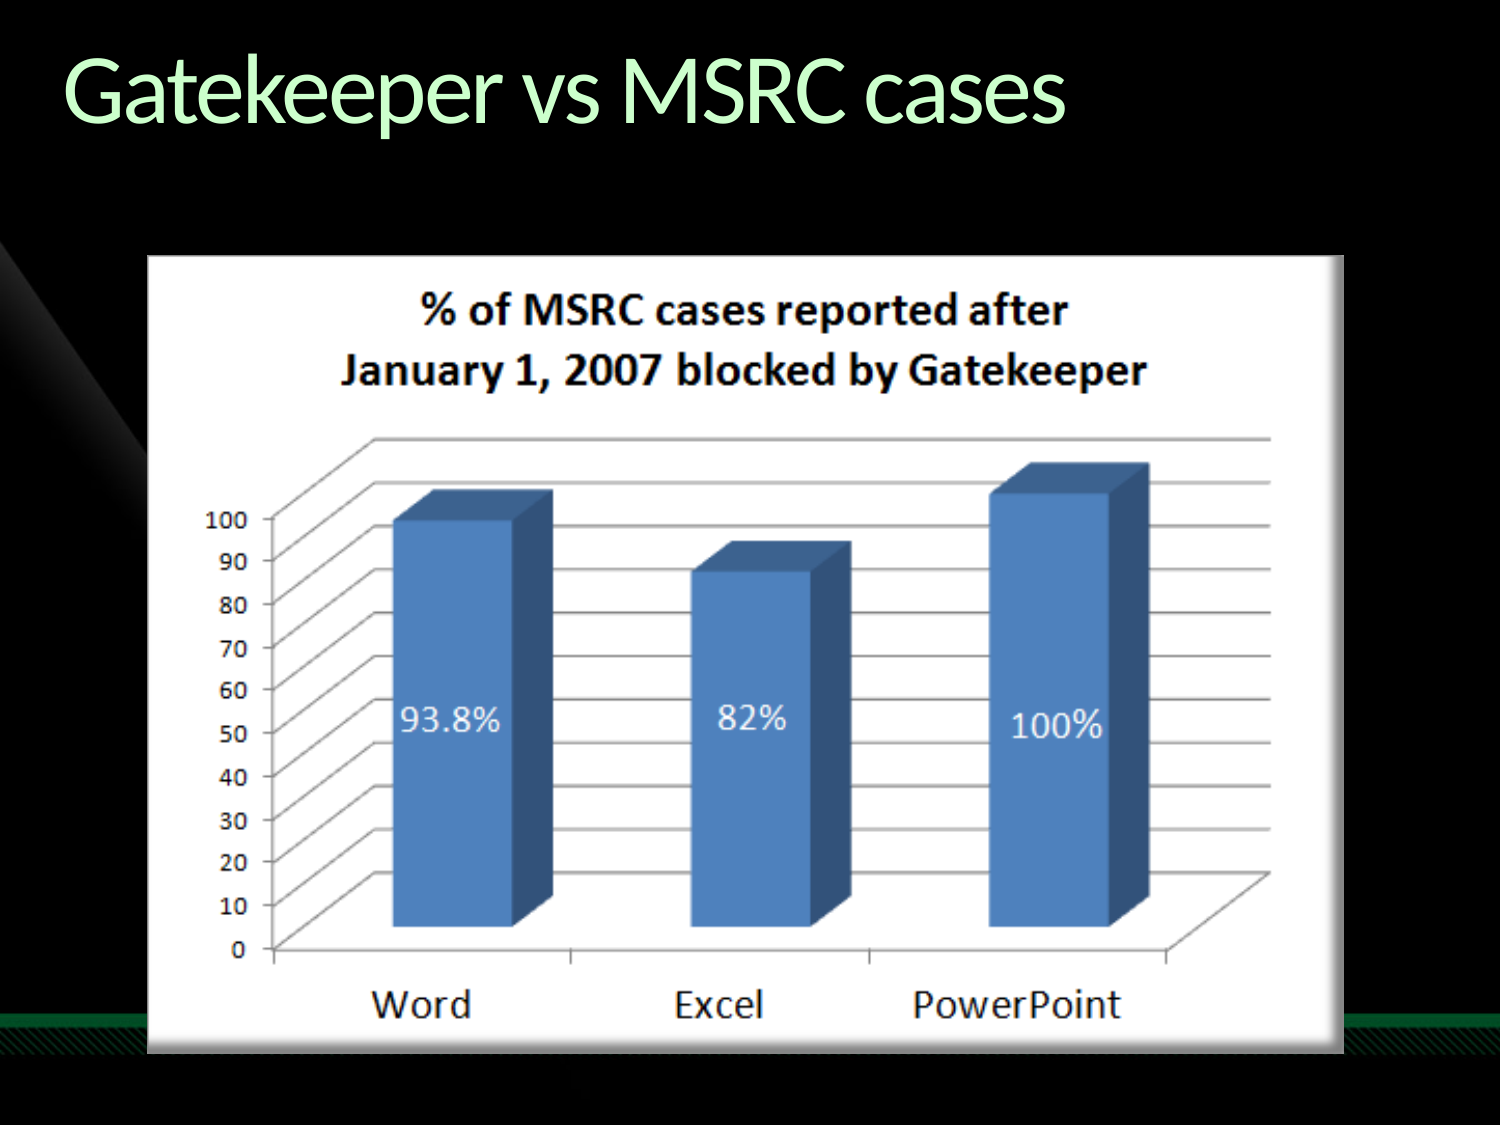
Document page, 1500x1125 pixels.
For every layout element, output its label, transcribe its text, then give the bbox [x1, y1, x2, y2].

picture [0, 0, 1500, 1125]
title Gatekeeper vs MSRC cases [62, 37, 1438, 147]
